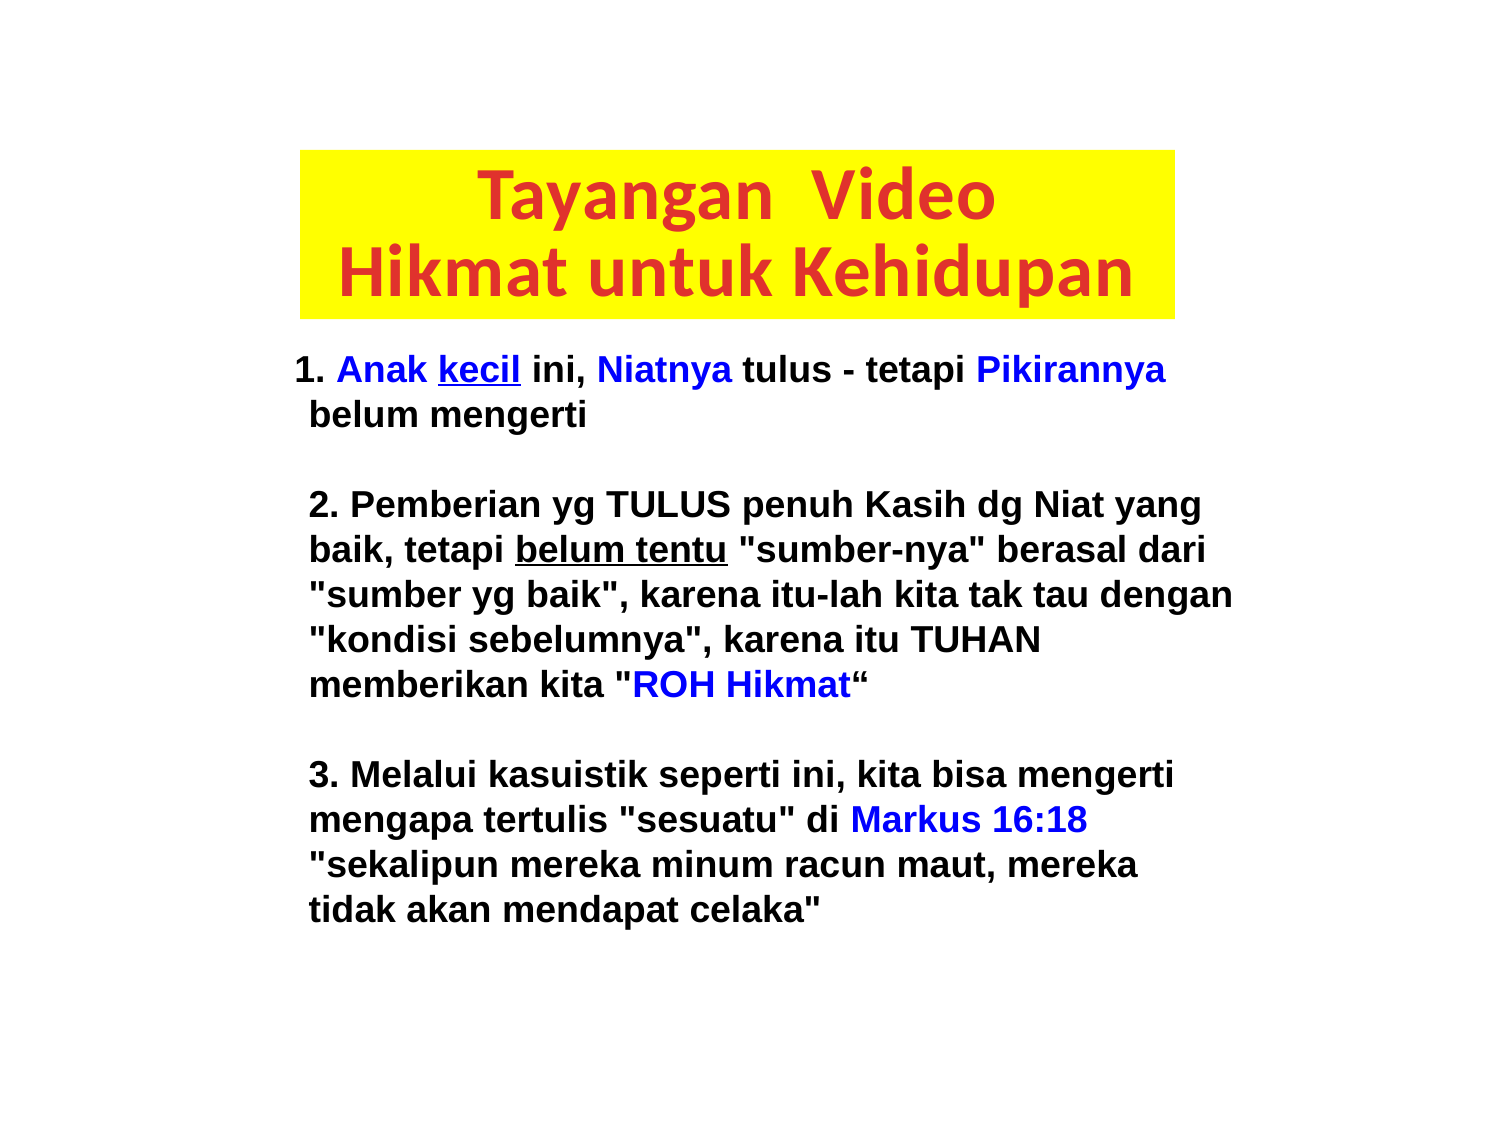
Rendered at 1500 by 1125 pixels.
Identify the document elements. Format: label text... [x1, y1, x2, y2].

text_box Tayangan Video Hikmat untuk Kehidupan [300, 149, 1175, 320]
text_box 1. Anak kecil ini, Niatnya tulus - tetapi Pikirannya belum mengerti 2. Pemberian yg TULUS penuh Kasih dg Niat yang baik, tetapi belum tentu "sumber-nya" berasal dari "sumber yg baik", karena itu-lah kita tak tau dengan "kondisi sebelumnya", karena itu TUHAN memberikan kita "ROH Hikmat“ 3. Melalui kasuistik seperti ini, kita bisa mengerti mengapa tertulis "sesuatu" di Markus 16:18 "sekalipun mereka minum racun maut, mereka tidak akan mendapat celaka" [237, 337, 1250, 938]
